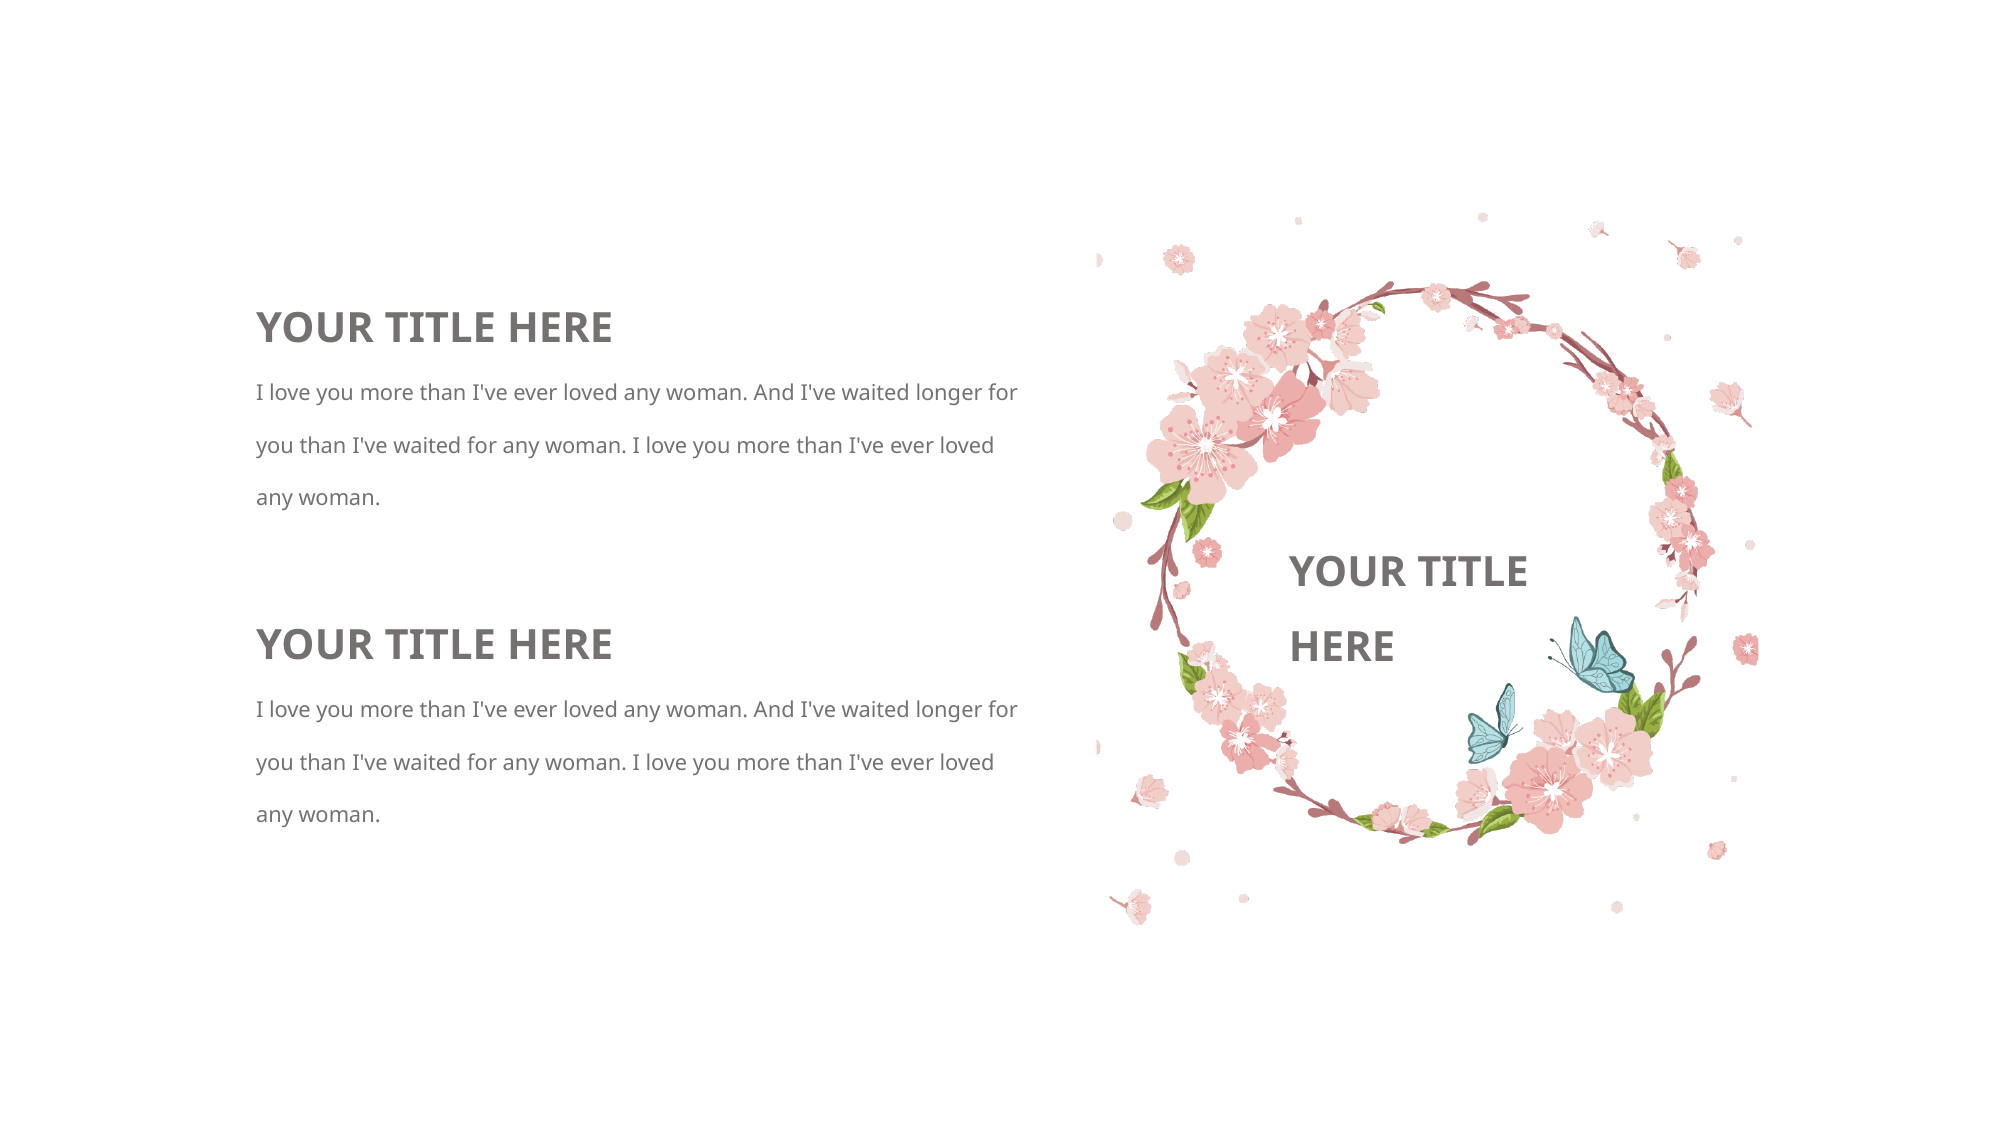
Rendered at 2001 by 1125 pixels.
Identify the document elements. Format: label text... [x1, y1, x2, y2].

text_box I love you more than I've ever loved any woman. And I've waited longer for you than I've waited for any woman. I love you more than I've ever loved any woman. [241, 662, 1052, 835]
picture [1096, 186, 1759, 939]
text_box I love you more than I've ever loved any woman. And I've waited longer for you than I've waited for any woman. I love you more than I've ever loved any woman. [241, 345, 1052, 518]
text_box YOUR TITLE HERE [241, 268, 792, 358]
text_box YOUR TITLE HERE [241, 585, 792, 676]
